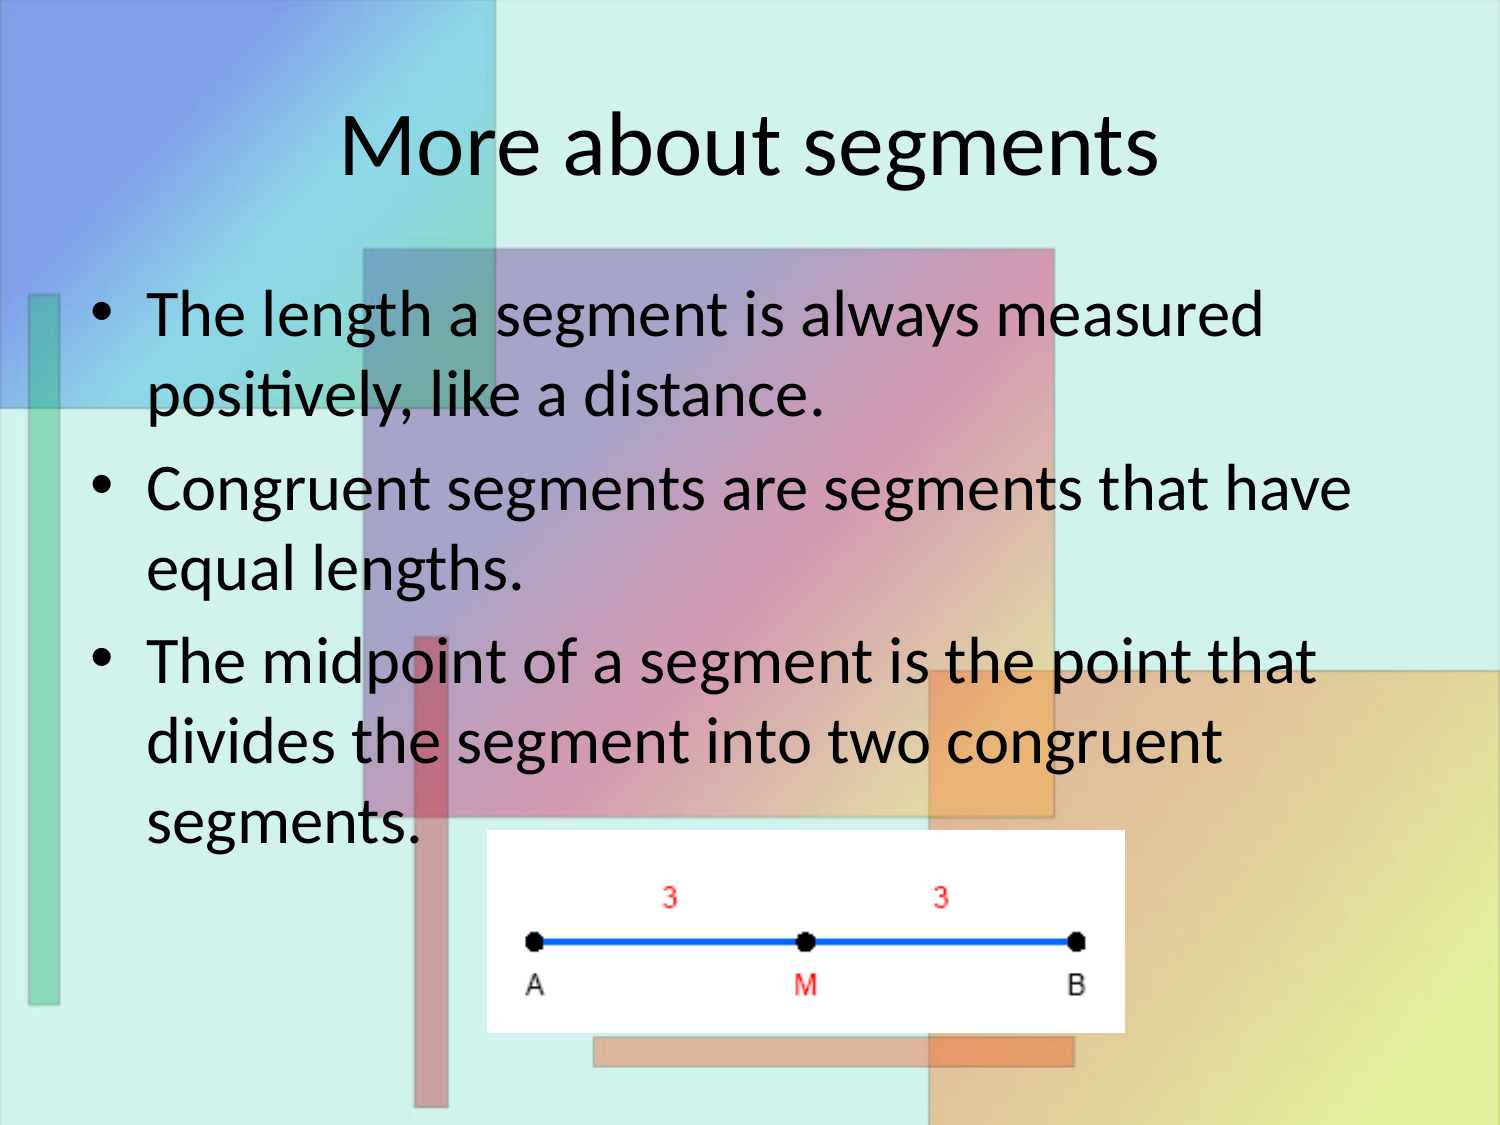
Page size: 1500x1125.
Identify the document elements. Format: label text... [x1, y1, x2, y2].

picture [0, 0, 1500, 1125]
title More about segments [75, 45, 1425, 233]
list The length a segment is always measured positively, like a distance. Congruent segments are segments that have equal lengths. The midpoint of a segment is the point that divides the segment into two congruent segments. [75, 262, 1425, 1005]
